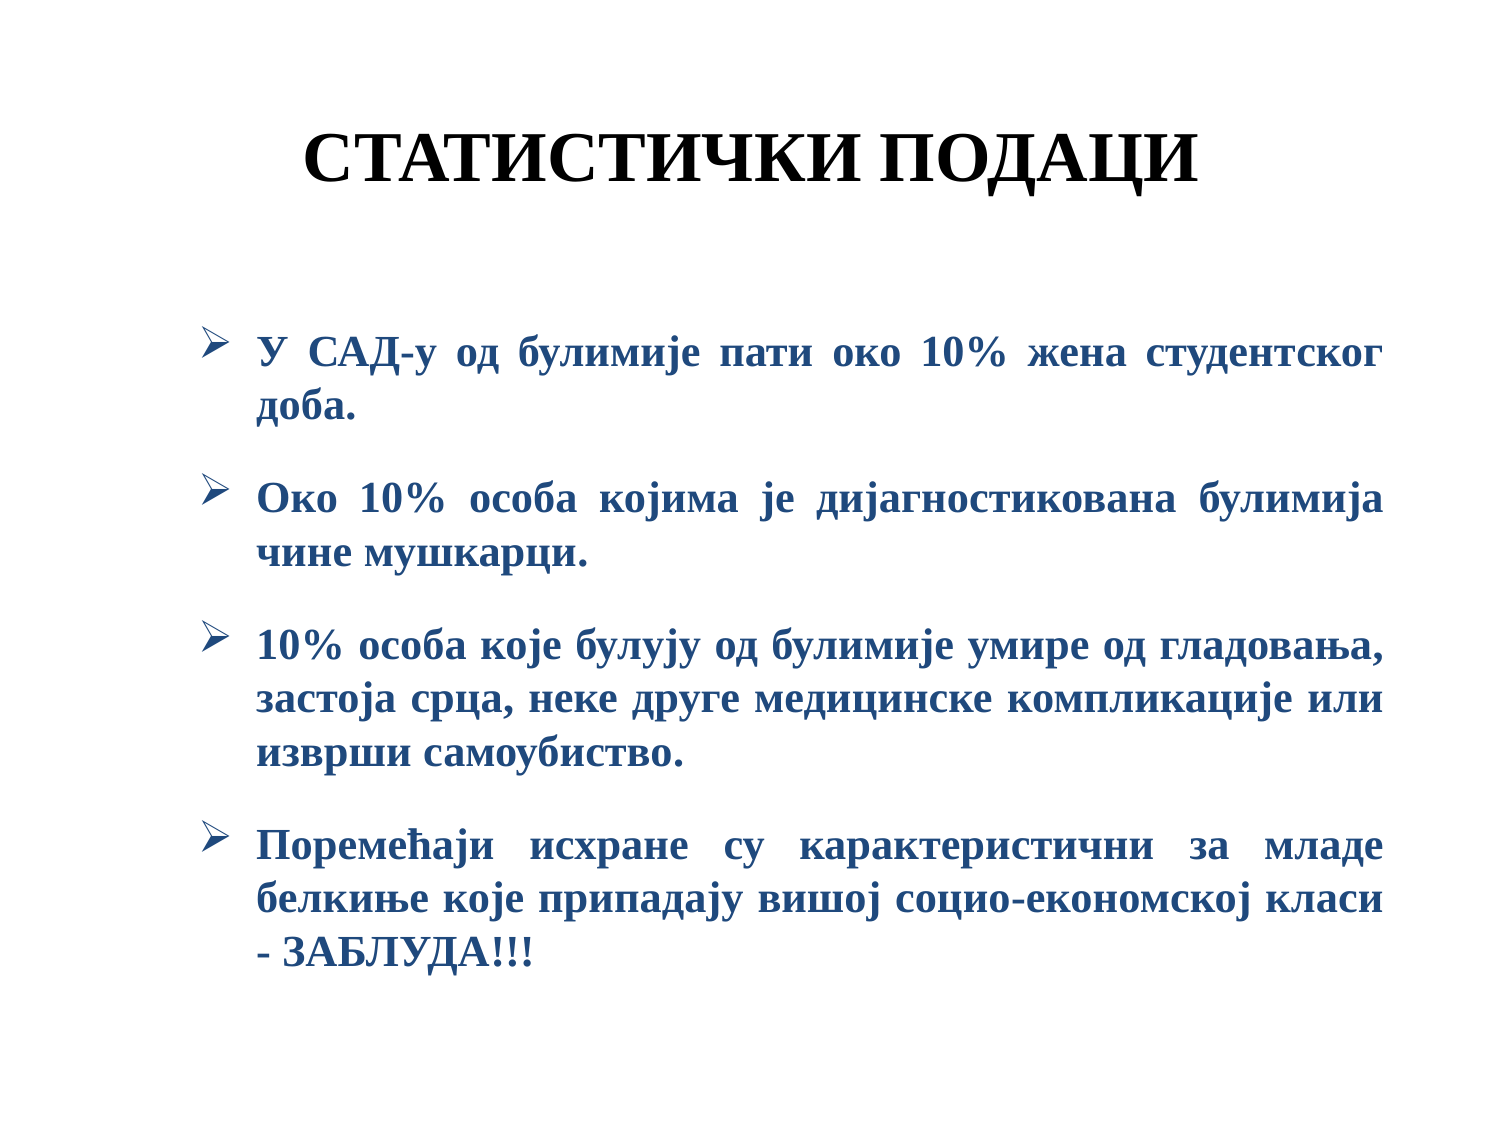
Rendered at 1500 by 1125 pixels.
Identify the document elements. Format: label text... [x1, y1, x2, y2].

list У САД-у од булимије пати око 10% жена студентског доба. Око 10% особа којима је дијагностикована булимија чине мушкарци. 10% особа које булују од булимије умире од гладовања, застоја срца, неке друге медицинске компликације или изврши самоубиство. Поремећаји исхране су карактеристични за младе белкиње које припадају вишој социо-економској класи - ЗАБЛУДА!!! [123, 314, 1399, 990]
title СТАТИСТИЧКИ ПОДАЦИ [206, 101, 1306, 252]
